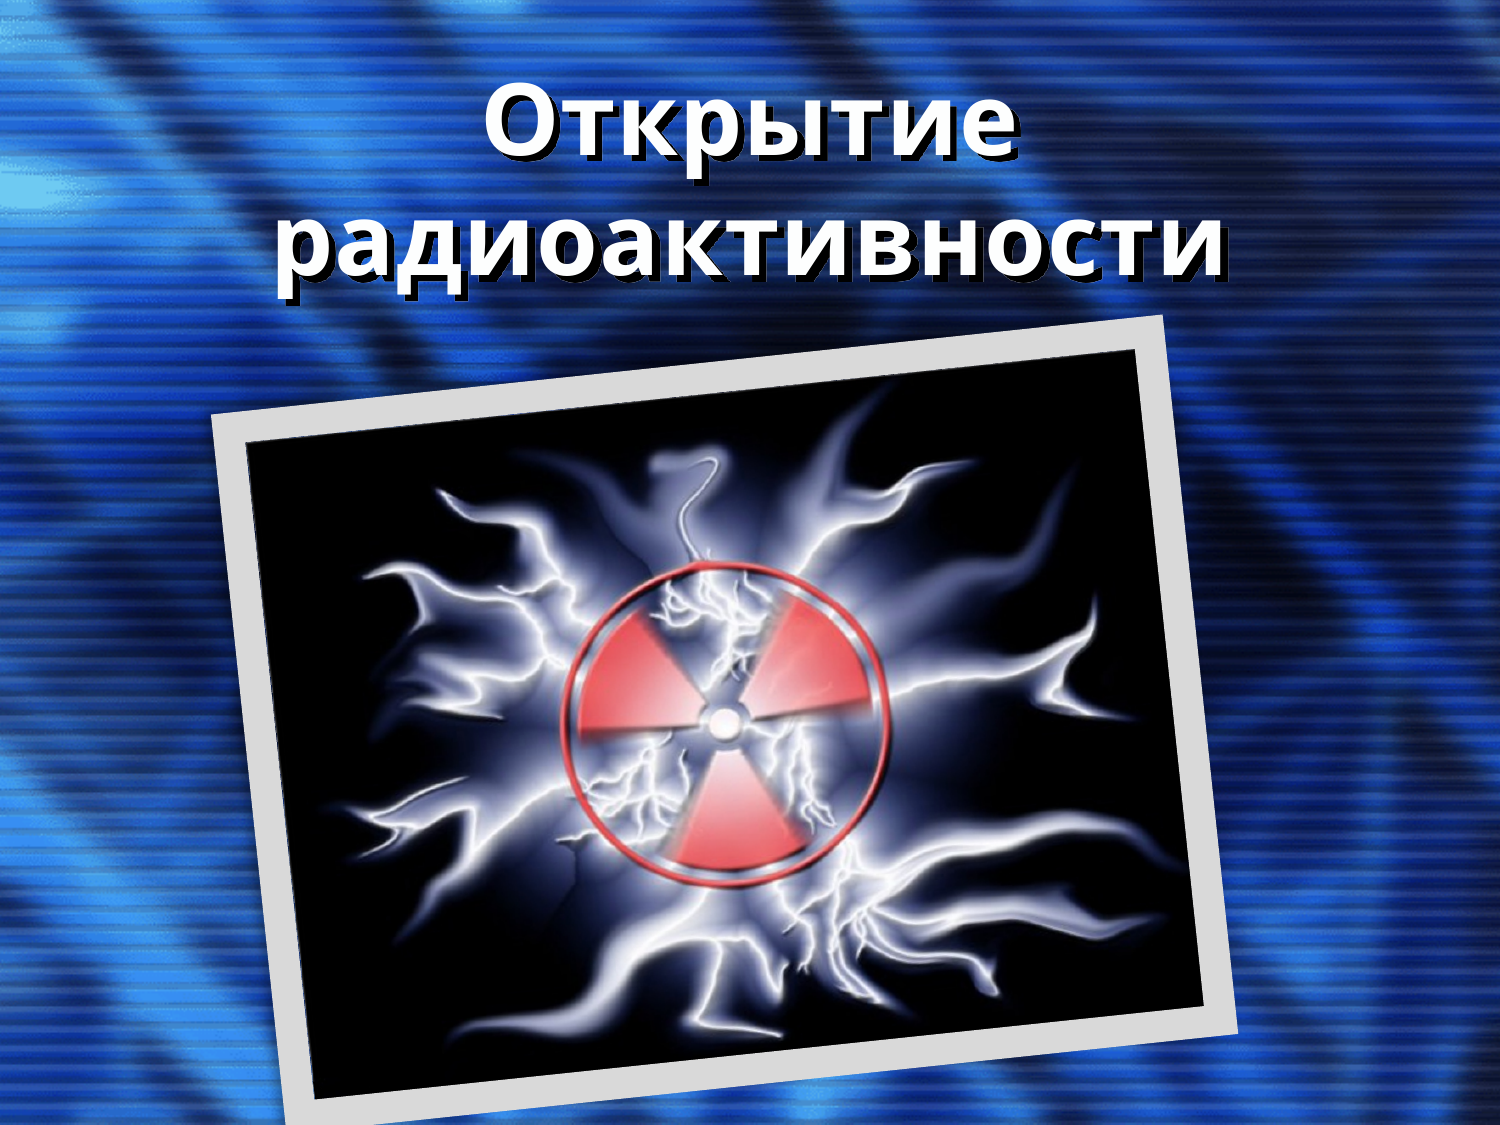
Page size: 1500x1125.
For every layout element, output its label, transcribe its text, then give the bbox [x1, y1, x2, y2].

picture [0, 0, 1500, 93]
title Открытие радиоактивности [0, 93, 1500, 257]
picture [0, 257, 1500, 1125]
